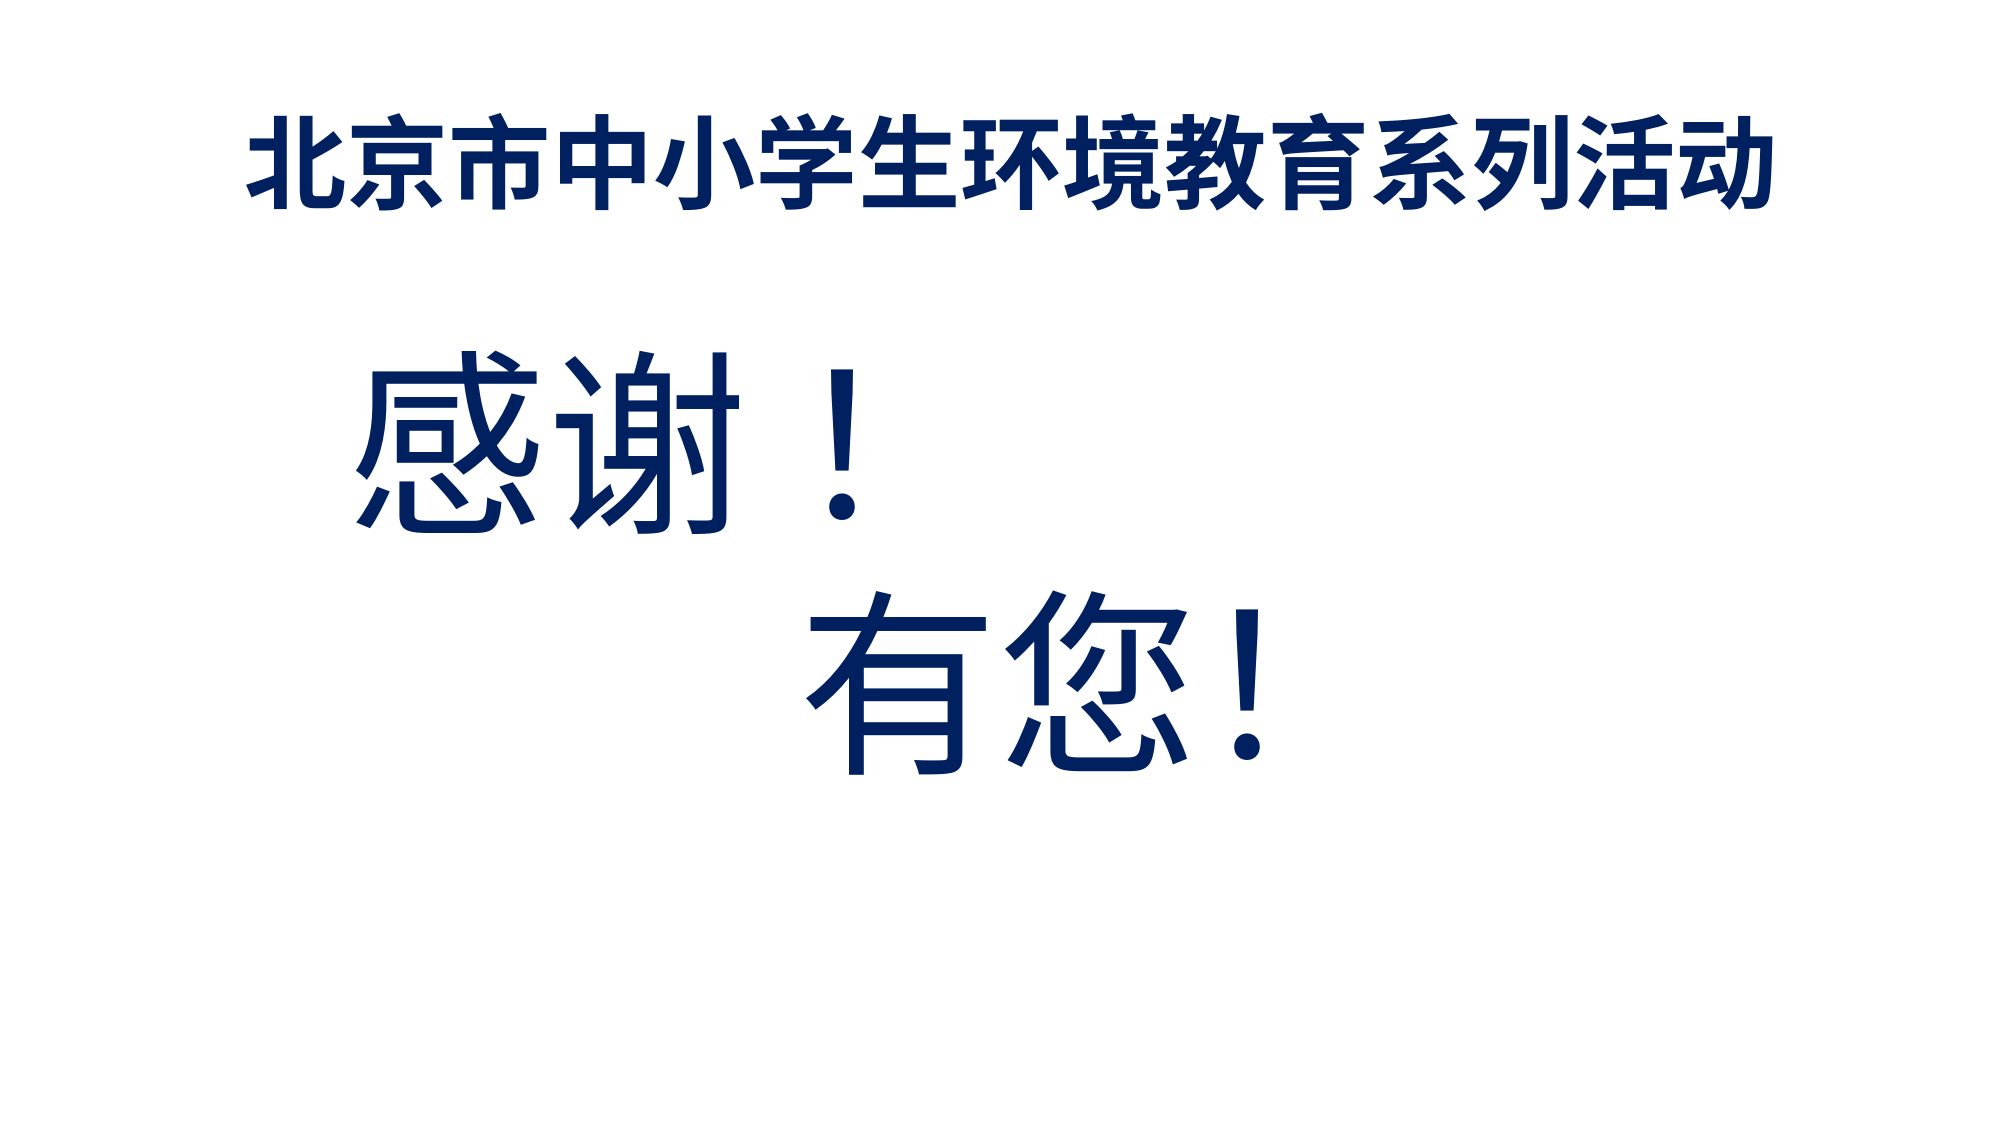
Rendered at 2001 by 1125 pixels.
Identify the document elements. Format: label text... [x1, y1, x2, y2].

title 北京市中小学生环境教育系列活动 [137, 59, 1863, 278]
text_box 感谢 ！ 有您！ [332, 312, 1747, 807]
